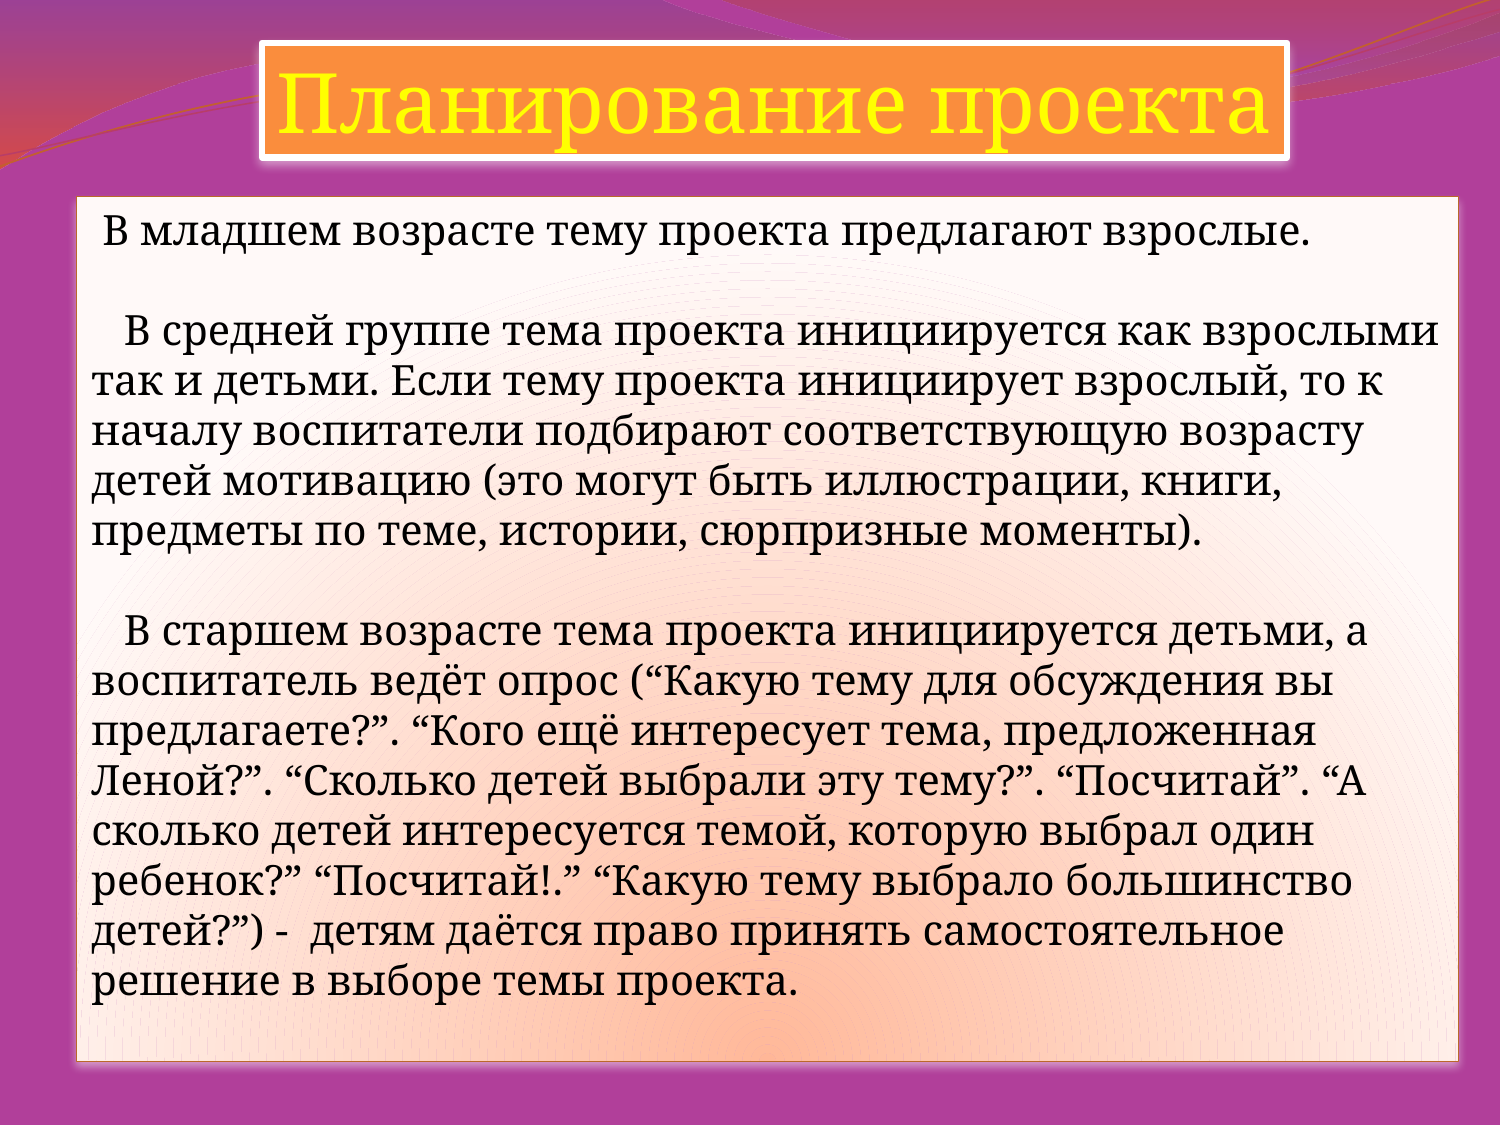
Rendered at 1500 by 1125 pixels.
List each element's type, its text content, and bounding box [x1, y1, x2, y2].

text_box Планирование проекта [259, 40, 1290, 161]
text_box В младшем возрасте тему проекта предлагают взрослые. В средней группе тема проекта инициируется как взрослыми так и детьми. Если тему проекта инициирует взрослый, то к началу воспитатели подбирают соответствующую возрасту детей мотивацию (это могут быть иллюстрации, книги, предметы по теме, истории, сюрпризные моменты). В старшем возрасте тема проекта инициируется детьми, а воспитатель ведёт опрос (“Какую тему для обсуждения вы предлагаете?”. “Кого ещё интересует тема, предложенная Леной?”. “Сколько детей выбрали эту тему?”. “Посчитай”. “А сколько детей интересуется темой, которую выбрал один ребенок?” “Посчитай!.” “Какую тему выбрало большинство детей?”) - детям даётся право принять самостоятельное решение в выборе темы проекта. [76, 196, 1459, 1062]
